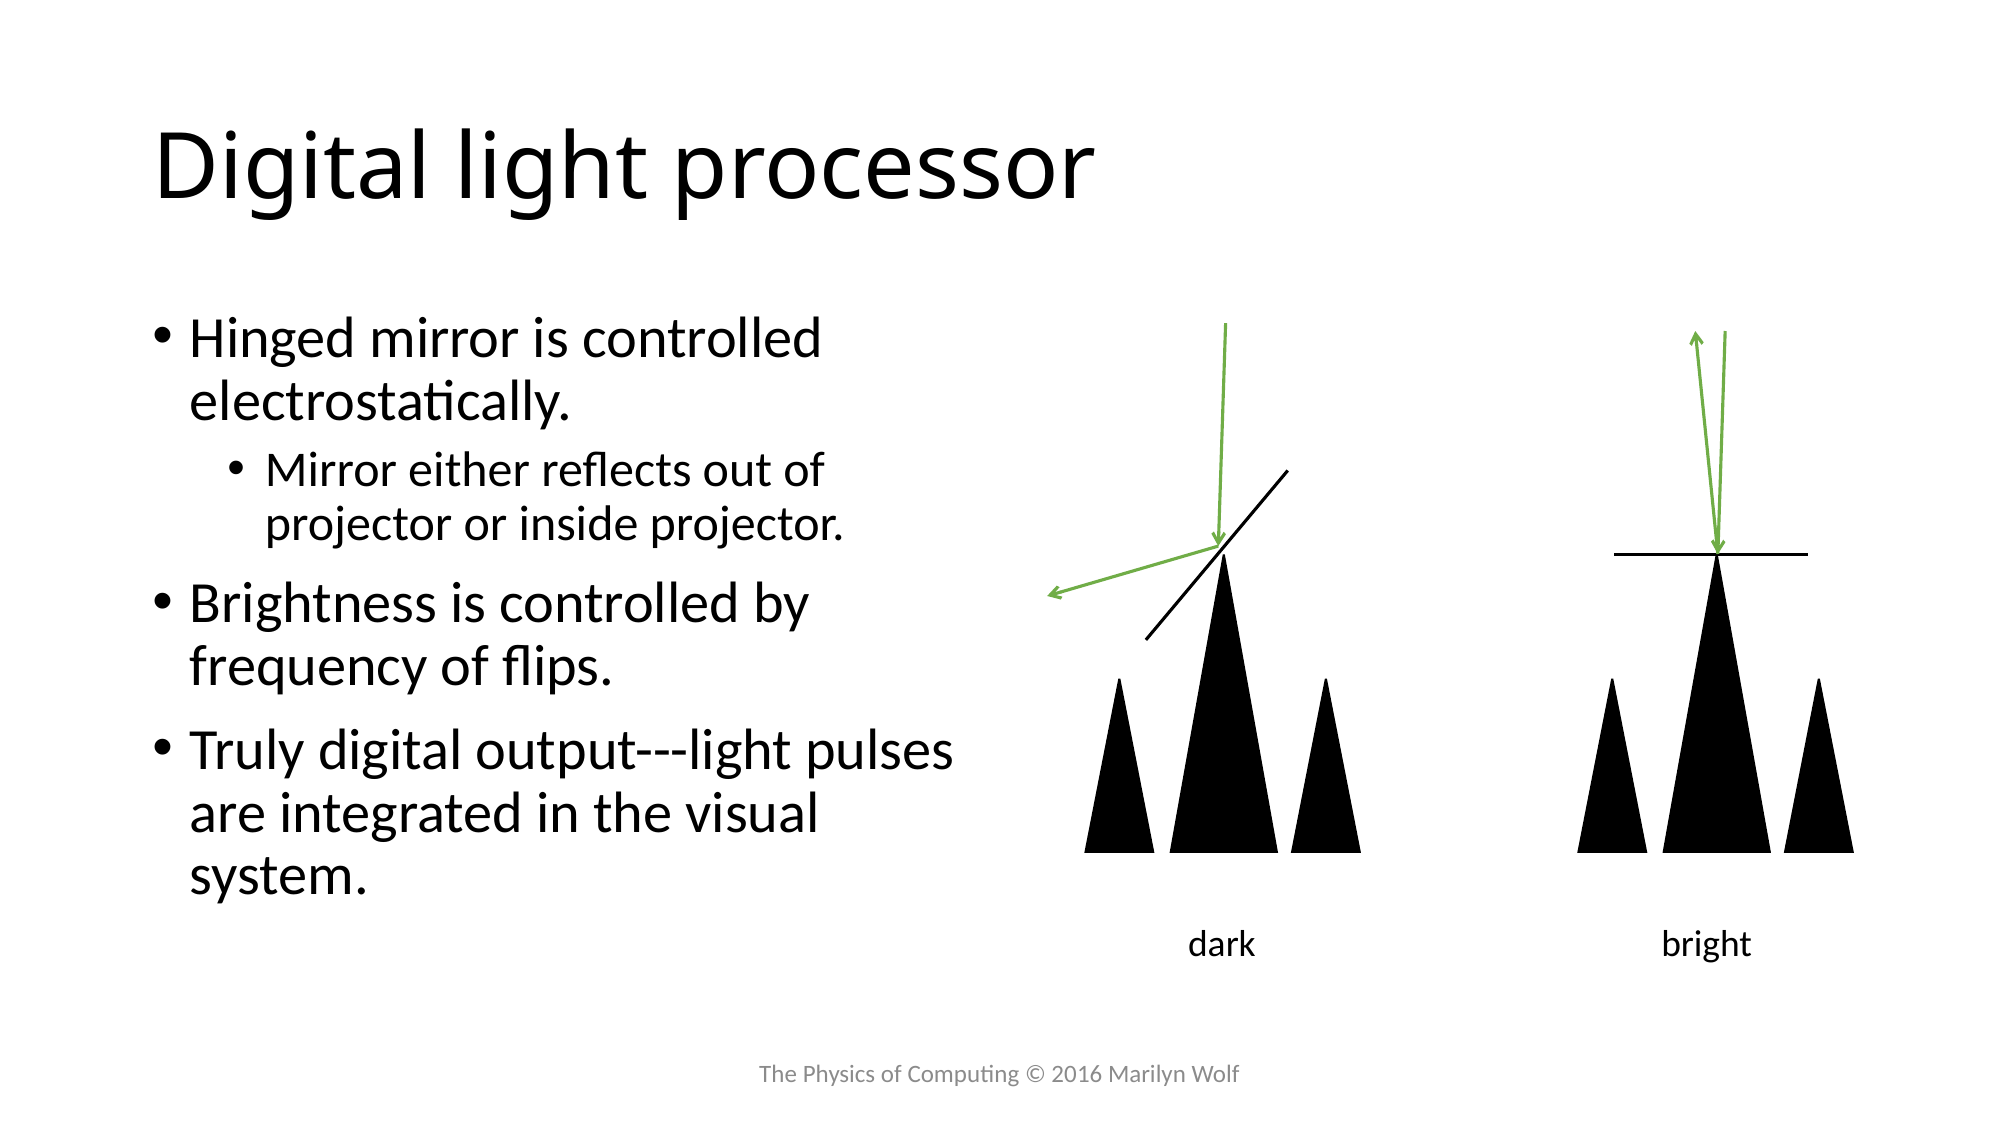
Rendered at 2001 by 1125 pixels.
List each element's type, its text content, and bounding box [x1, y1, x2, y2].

list Hinged mirror is controlled electrostatically. Mirror either reflects out of projector or inside projector. Brightness is controlled by frequency of flips. Truly digital output---light pulses are integrated in the visual system. [137, 299, 988, 1014]
text_box [1084, 678, 1155, 853]
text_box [1614, 330, 1808, 555]
text_box [1662, 556, 1771, 853]
text_box [1290, 678, 1361, 853]
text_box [1047, 323, 1226, 597]
text_box [1577, 678, 1648, 853]
footer The Physics of Computing © 2016 Marilyn Wolf [662, 1042, 1338, 1103]
text_box [1783, 678, 1854, 853]
text_box dark [1173, 911, 1271, 972]
title Digital light processor [137, 59, 1863, 278]
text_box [1145, 470, 1288, 640]
text_box [1169, 640, 1279, 853]
text_box bright [1646, 911, 1767, 972]
